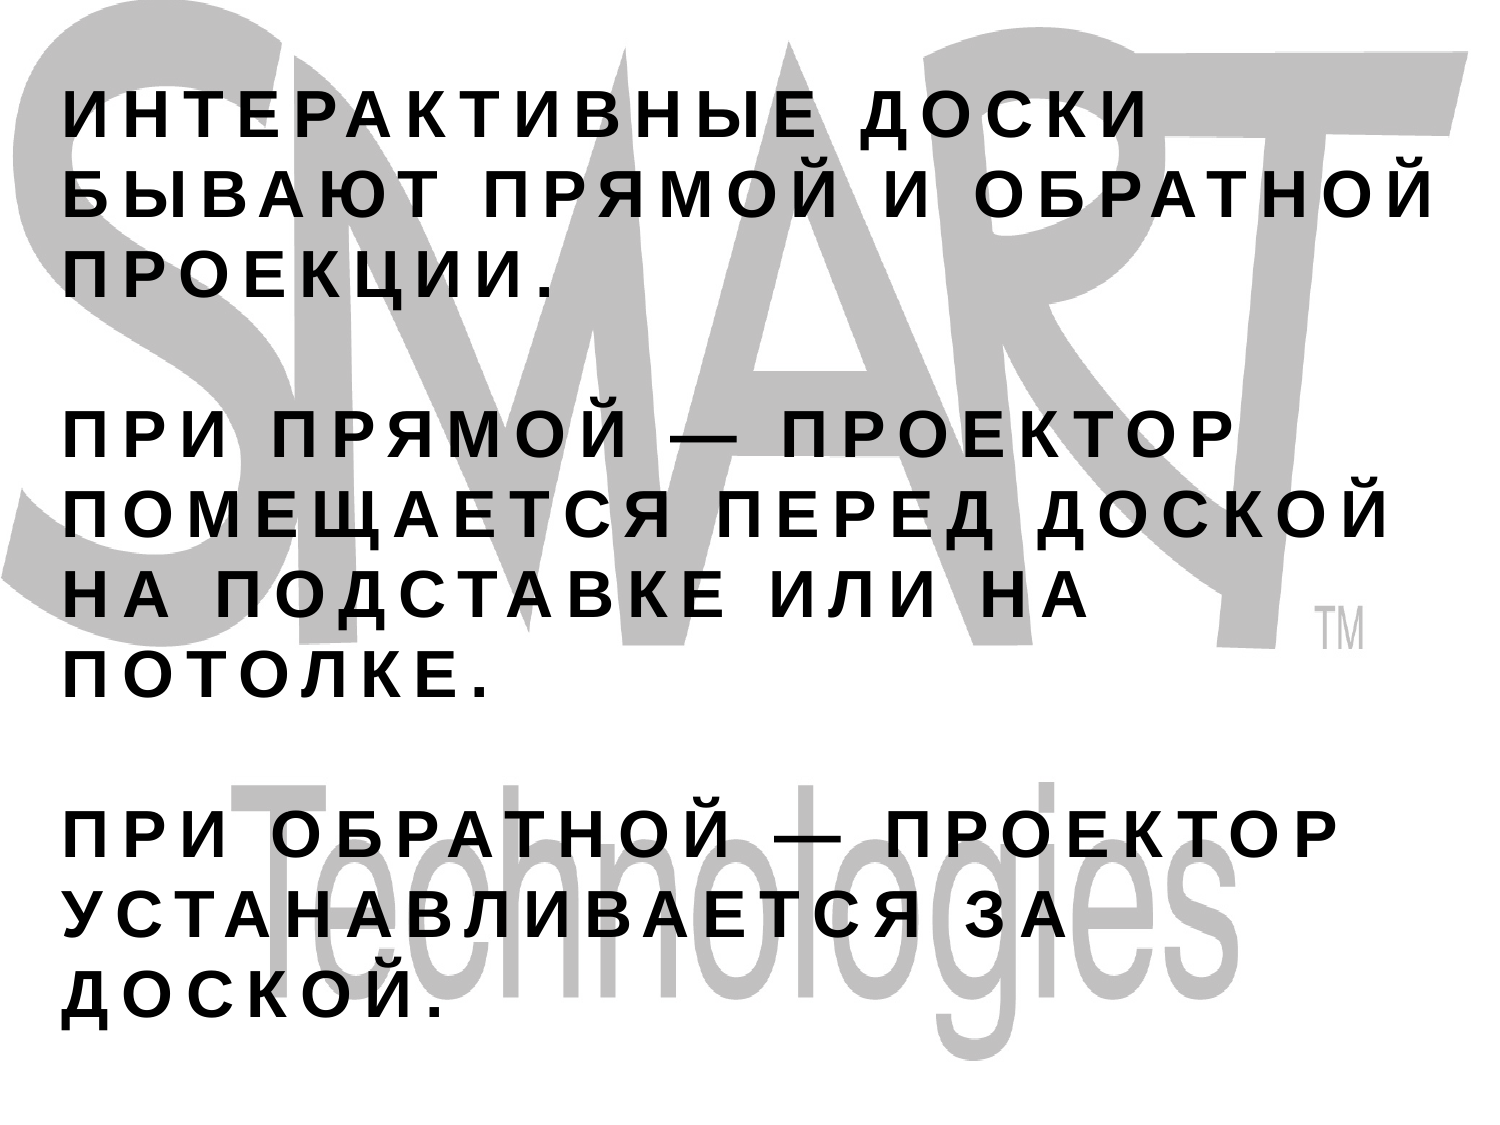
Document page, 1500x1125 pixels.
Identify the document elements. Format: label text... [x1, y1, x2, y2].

text_box ИНТЕРАКТИВНЫЕ ДОСКИ БЫВАЮТ ПРЯМОЙ И ОБРАТНОЙ ПРОЕКЦИИ. ПРИ ПРЯМОЙ — ПРОЕКТОР ПОМЕЩАЕТСЯ ПЕРЕД ДОСКОЙ НА ПОДСТАВКЕ ИЛИ НА ПОТОЛКЕ. ПРИ ОБРАТНОЙ — ПРОЕКТОР УСТАНАВЛИВАЕТСЯ ЗА ДОСКОЙ. [46, 63, 1465, 1039]
